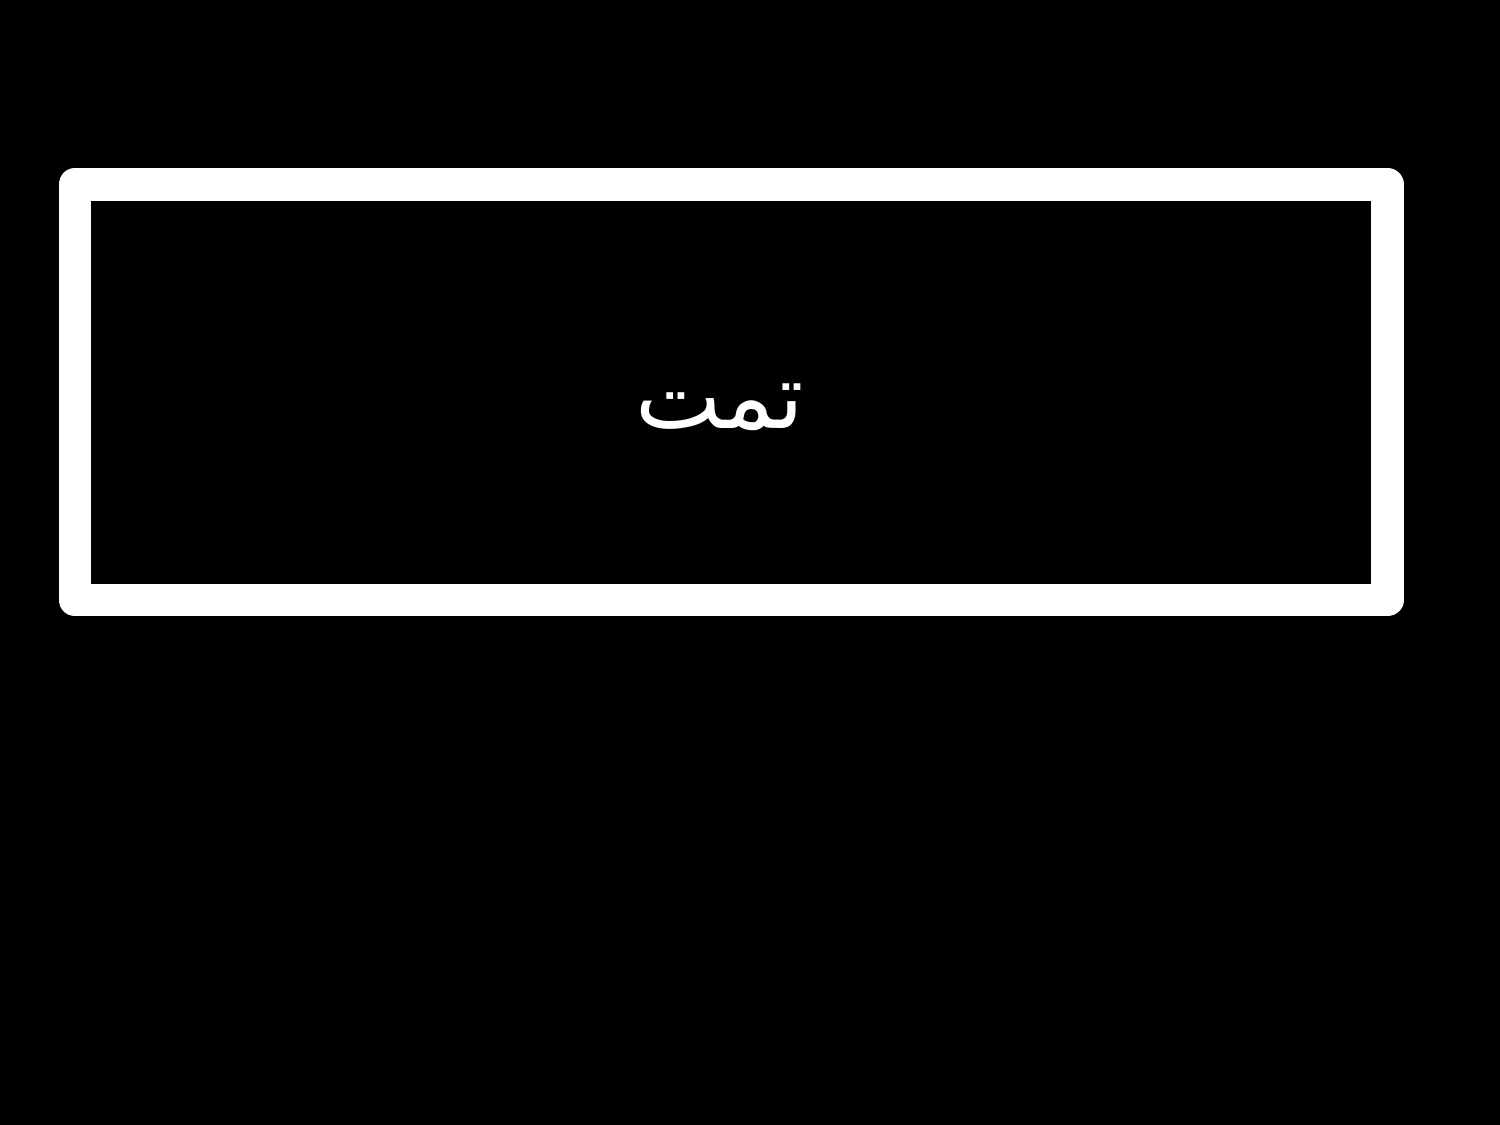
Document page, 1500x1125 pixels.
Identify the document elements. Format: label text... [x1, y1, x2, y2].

title تمت [75, 184, 1388, 600]
